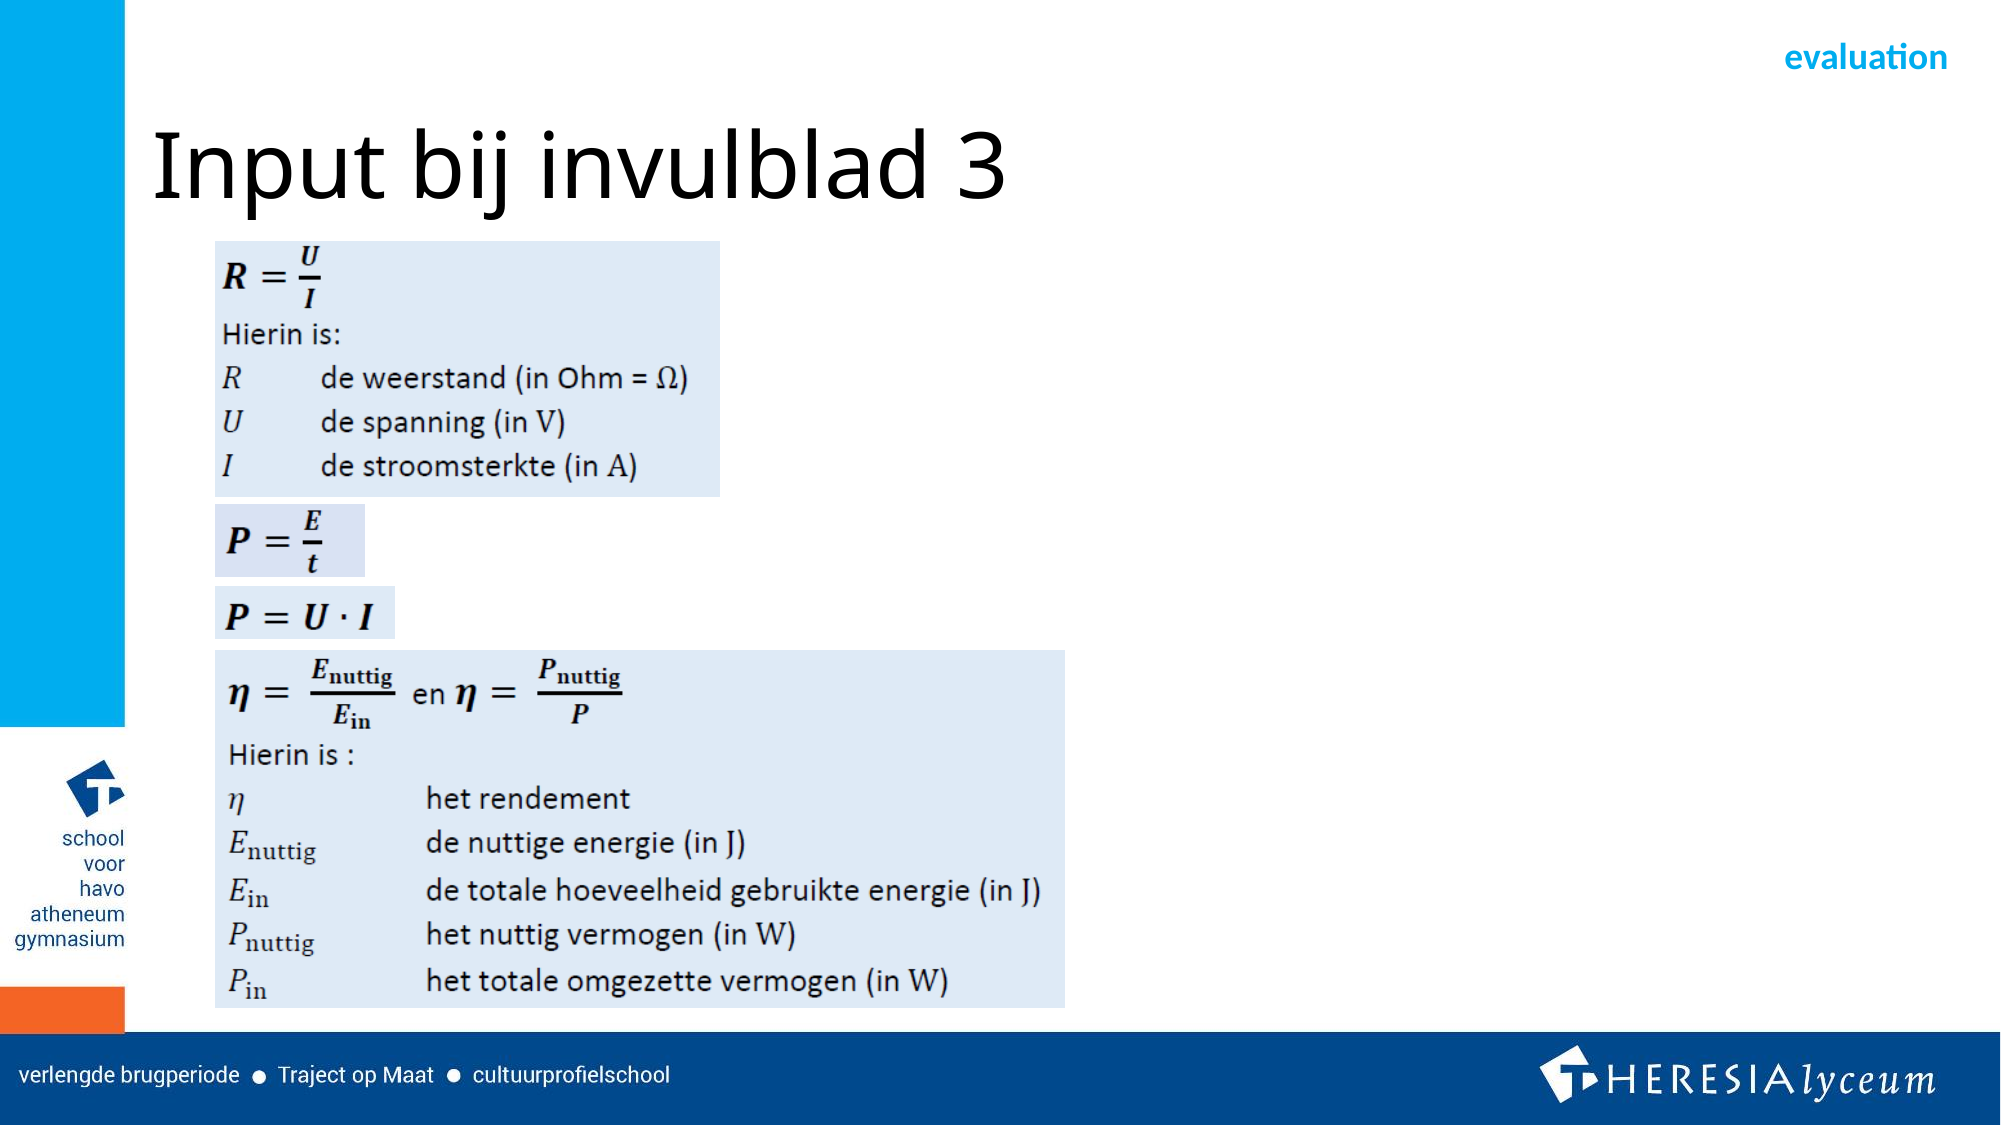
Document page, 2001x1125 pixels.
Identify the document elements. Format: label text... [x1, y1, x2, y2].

text_box evaluation [1769, 24, 1964, 85]
picture [0, 0, 2001, 1125]
list [137, 302, 1963, 970]
title Input bij invulblad 3 [137, 59, 1863, 278]
